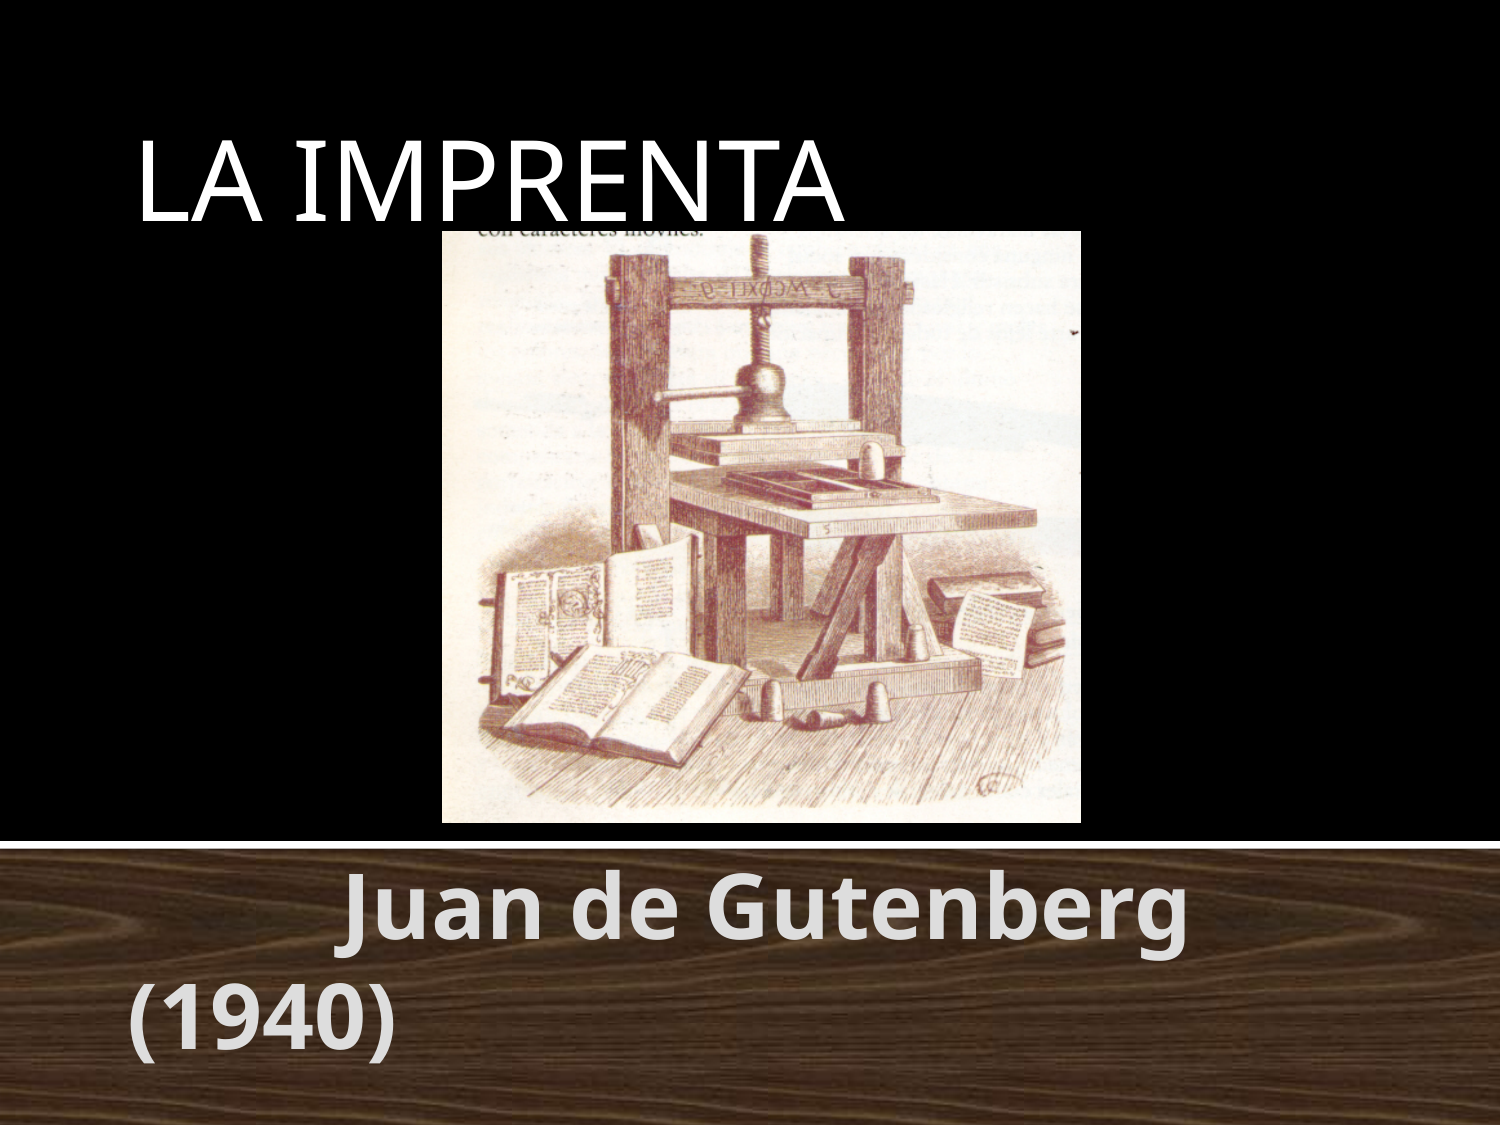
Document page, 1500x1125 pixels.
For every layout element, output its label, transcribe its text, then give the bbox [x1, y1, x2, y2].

subtitle LA IMPRENTA [112, 42, 1438, 244]
picture [442, 231, 1081, 823]
title Juan de Gutenberg (1940) [112, 302, 1438, 1071]
picture [0, 849, 1500, 1125]
